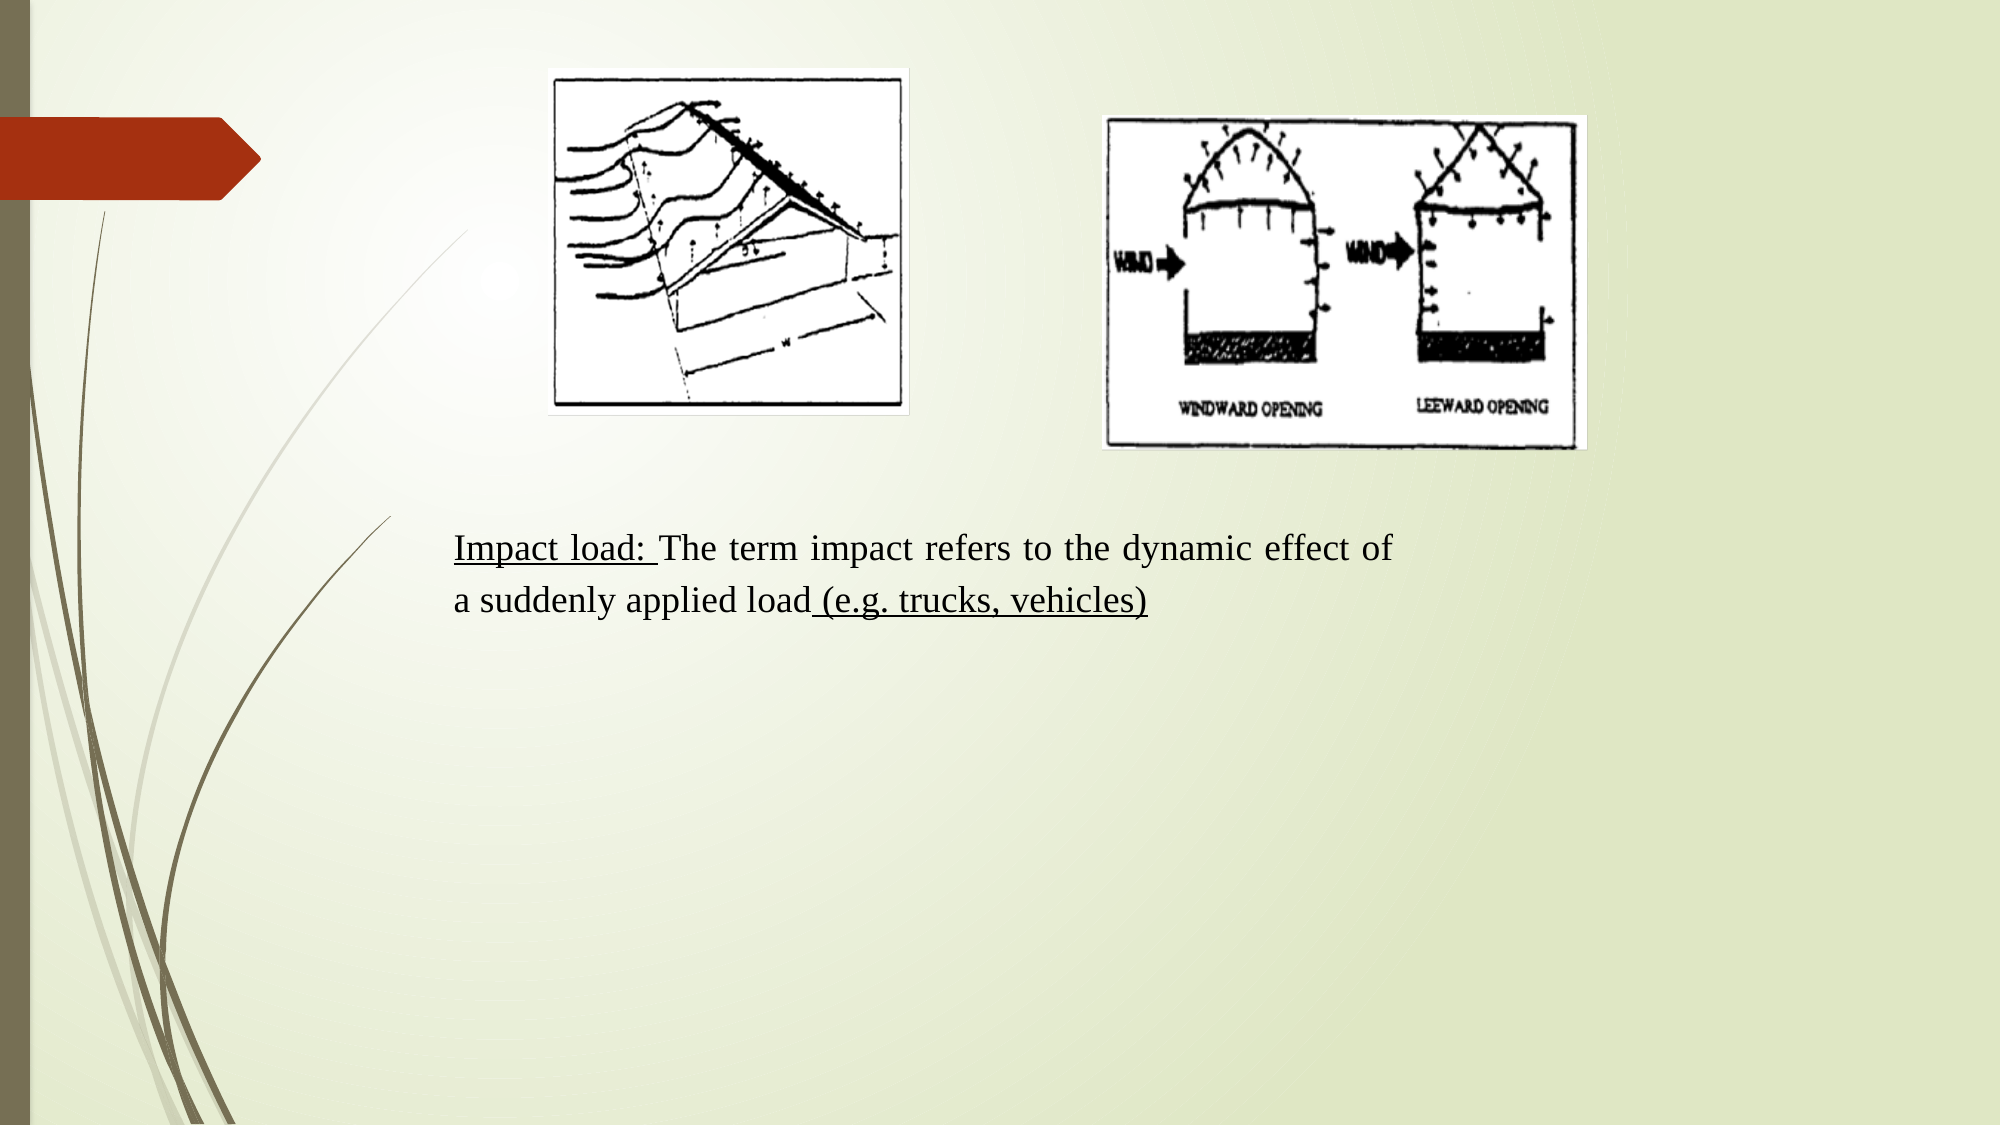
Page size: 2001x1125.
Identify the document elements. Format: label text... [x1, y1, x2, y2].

picture [547, 68, 910, 416]
picture [1102, 115, 1590, 453]
text_box Impact load: The term impact refers to the dynamic effect of a suddenly applied load (e.g. trucks, vehicles) [409, 509, 1410, 628]
